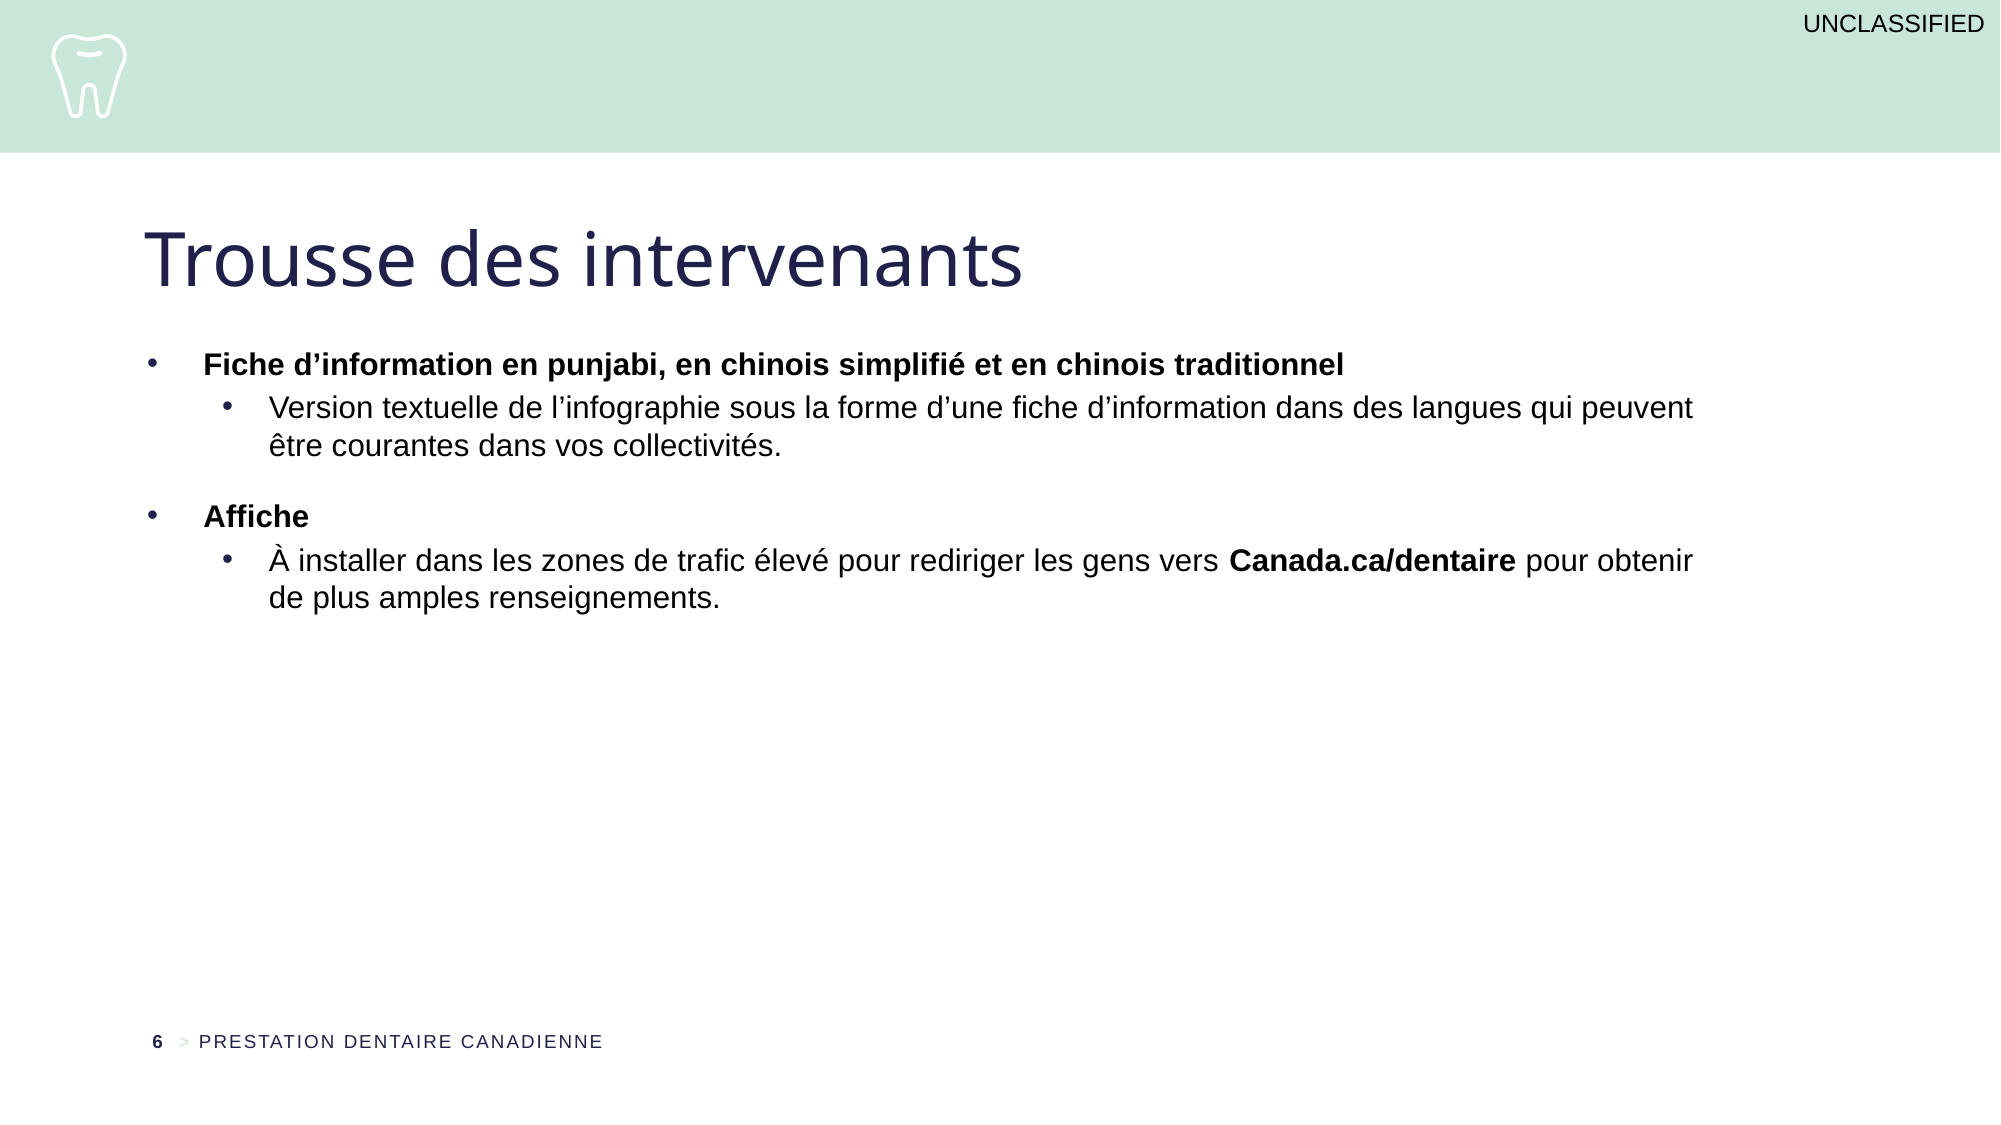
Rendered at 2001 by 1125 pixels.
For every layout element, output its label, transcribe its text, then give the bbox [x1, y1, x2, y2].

text_box Trousse des intervenants [129, 218, 1930, 309]
title Fiche d’information en punjabi, en chinois simplifié et en chinois traditionnel Version textuelle de l’infographie sous la forme d’une fiche d’information dans des langues qui peuvent être courantes dans vos collectivités. Affiche À installer dans les zones de trafic élevé pour rediriger les gens vers Canada.ca/dentaire pour obtenir de plus amples renseignements. [131, 336, 1736, 675]
picture [0, 0, 2000, 225]
